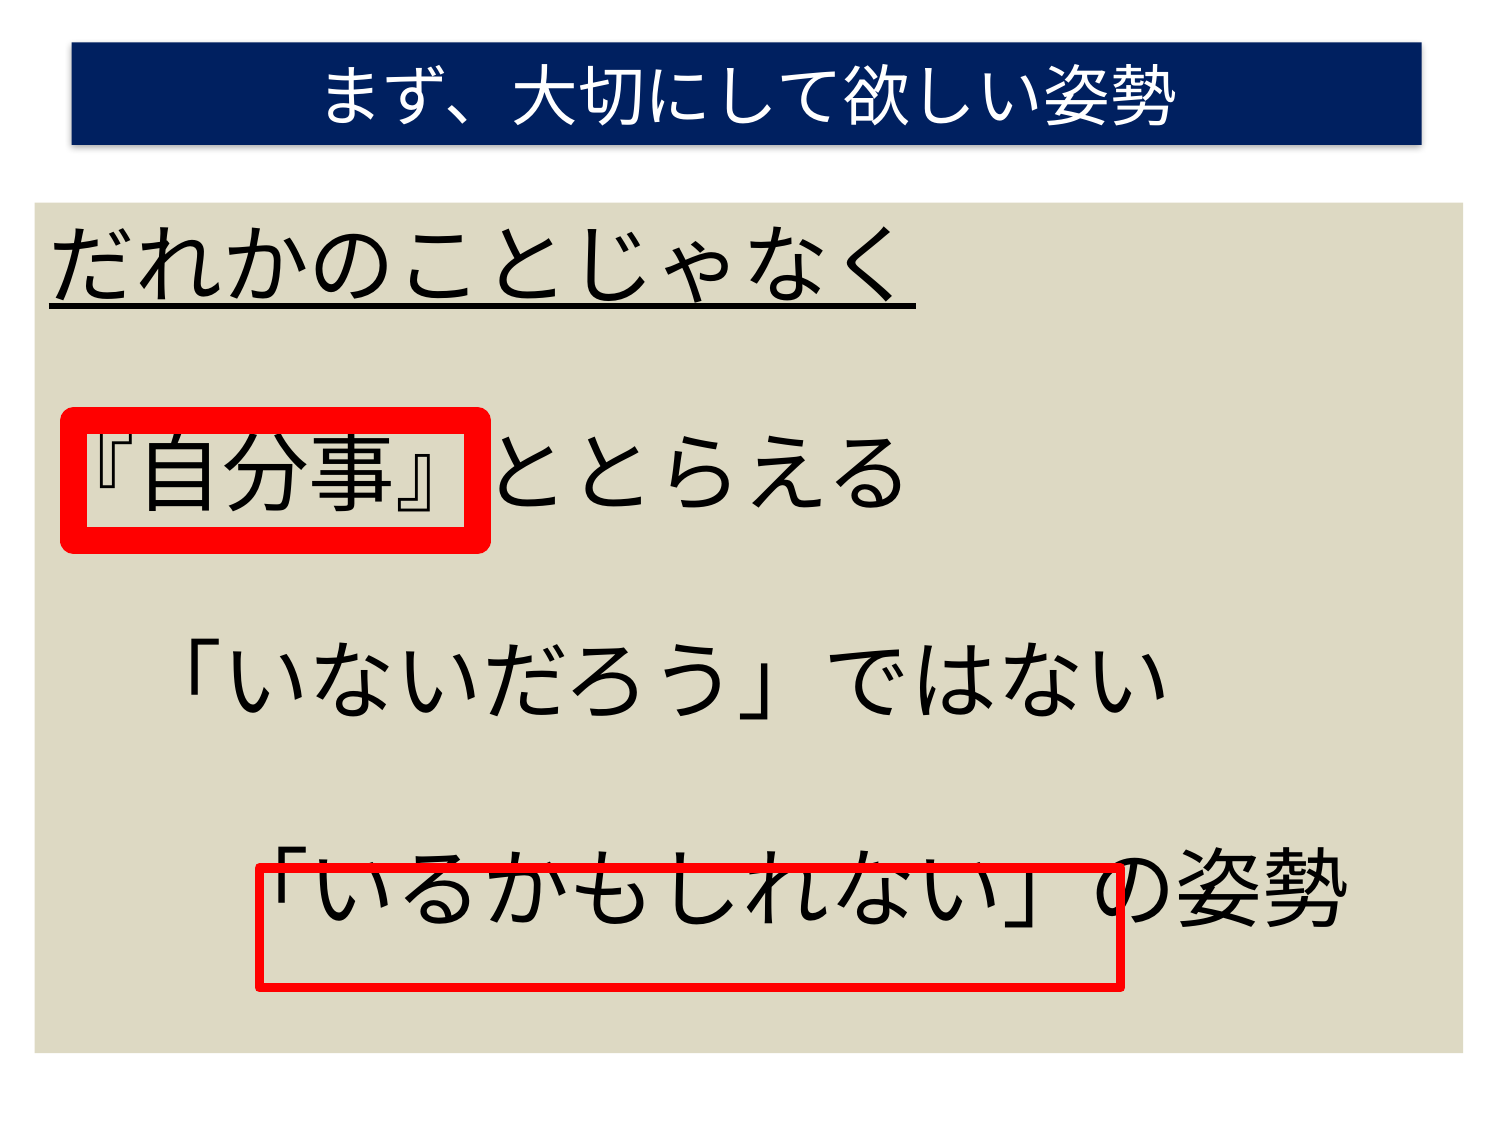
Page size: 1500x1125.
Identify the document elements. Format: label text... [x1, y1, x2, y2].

list まず、大切にして欲しい姿勢 [71, 42, 1422, 146]
text_box だれかのことじゃなく 『自分事』ととらえる 「いないだろう」ではない 「いるかもしれない」の姿勢 [34, 202, 1464, 1054]
text_box [72, 419, 479, 543]
text_box [257, 866, 1123, 990]
